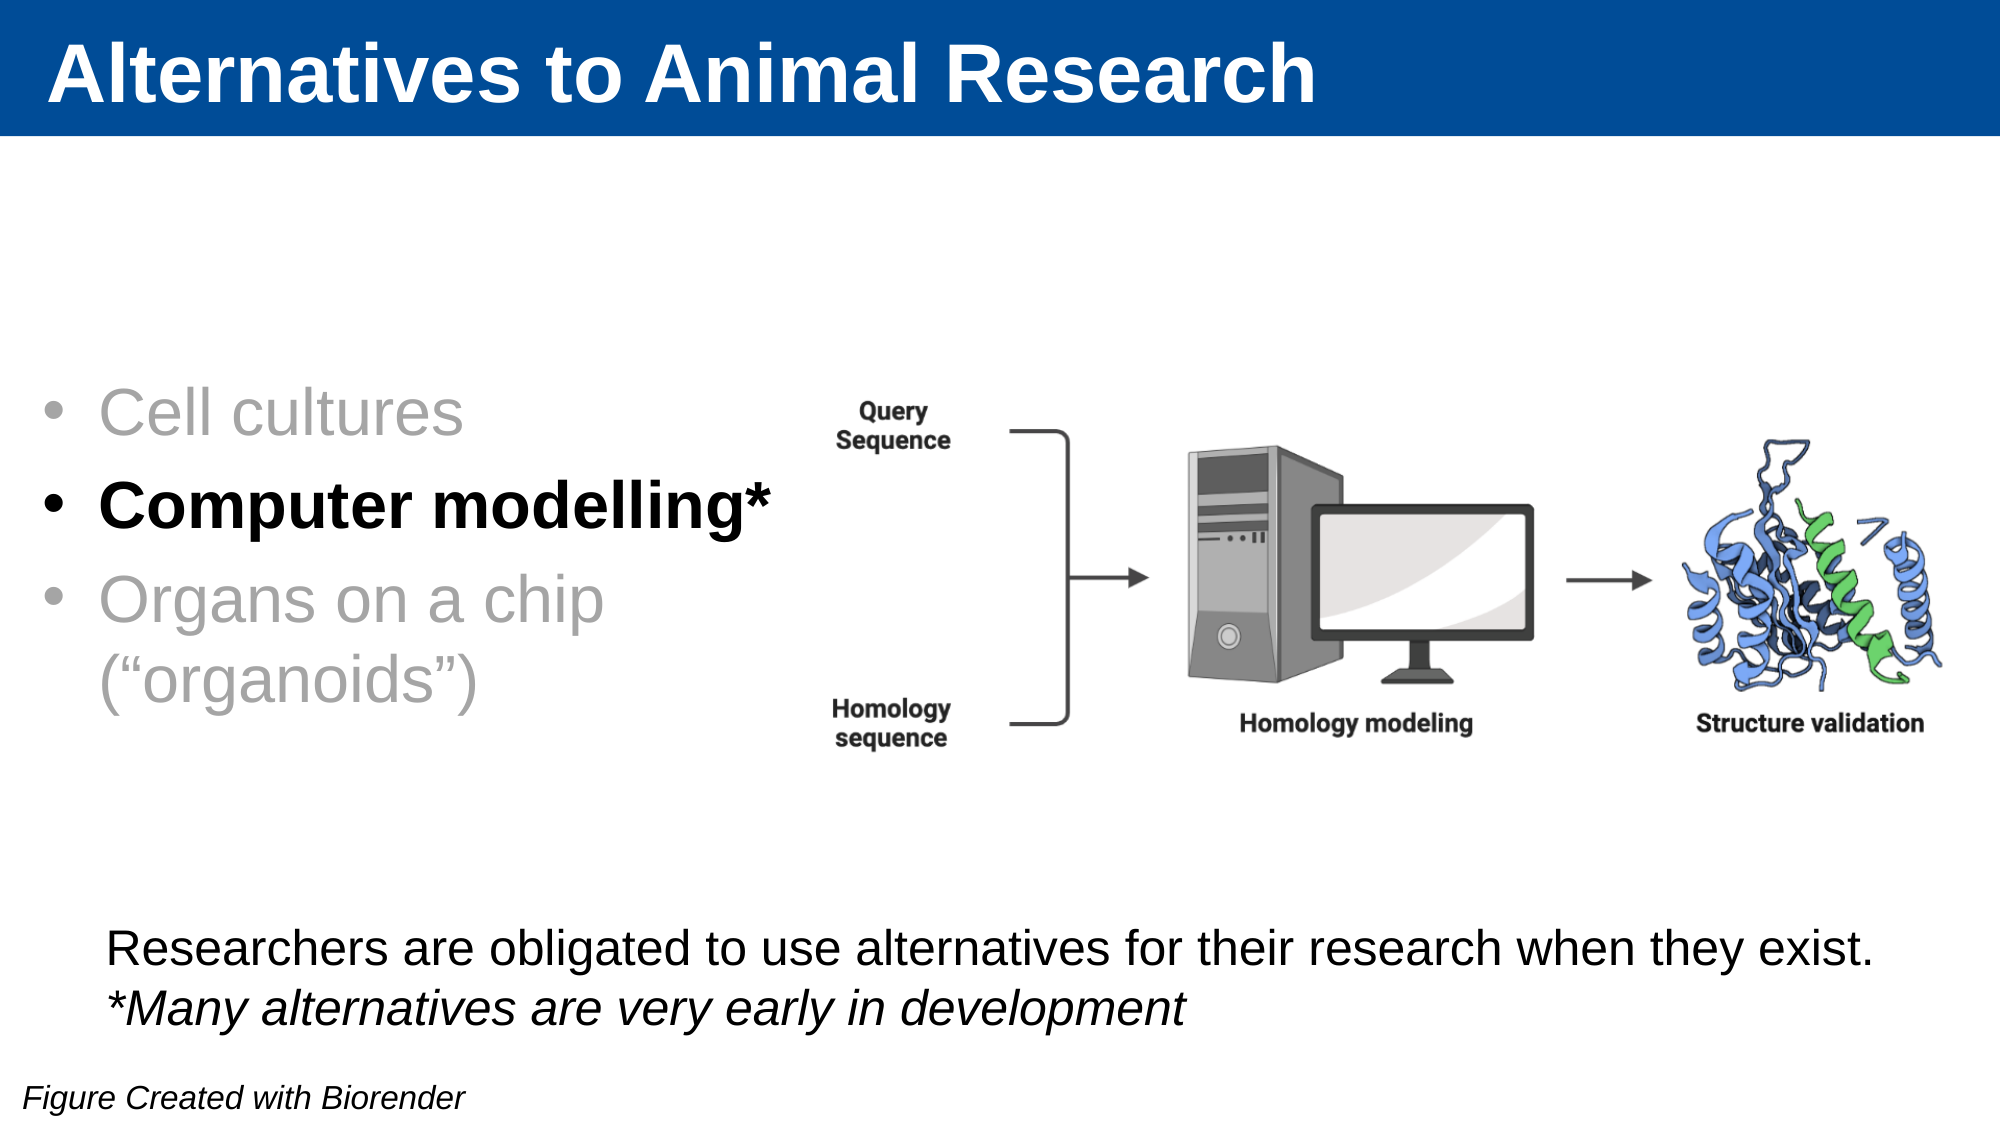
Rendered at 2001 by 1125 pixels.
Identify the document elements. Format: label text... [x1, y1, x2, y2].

text_box [0, 0, 2000, 137]
text_box Figure Created with Biorender [7, 1068, 481, 1124]
text_box Alternatives to Animal Research [0, 12, 1367, 128]
picture [784, 354, 1952, 770]
text_box Researchers are obligated to use alternatives for their research when they exist. *Many alternatives are very early in development [90, 908, 1910, 1044]
list Cell cultures Computer modelling* Organs on a chip (“organoids”) [27, 361, 810, 1104]
